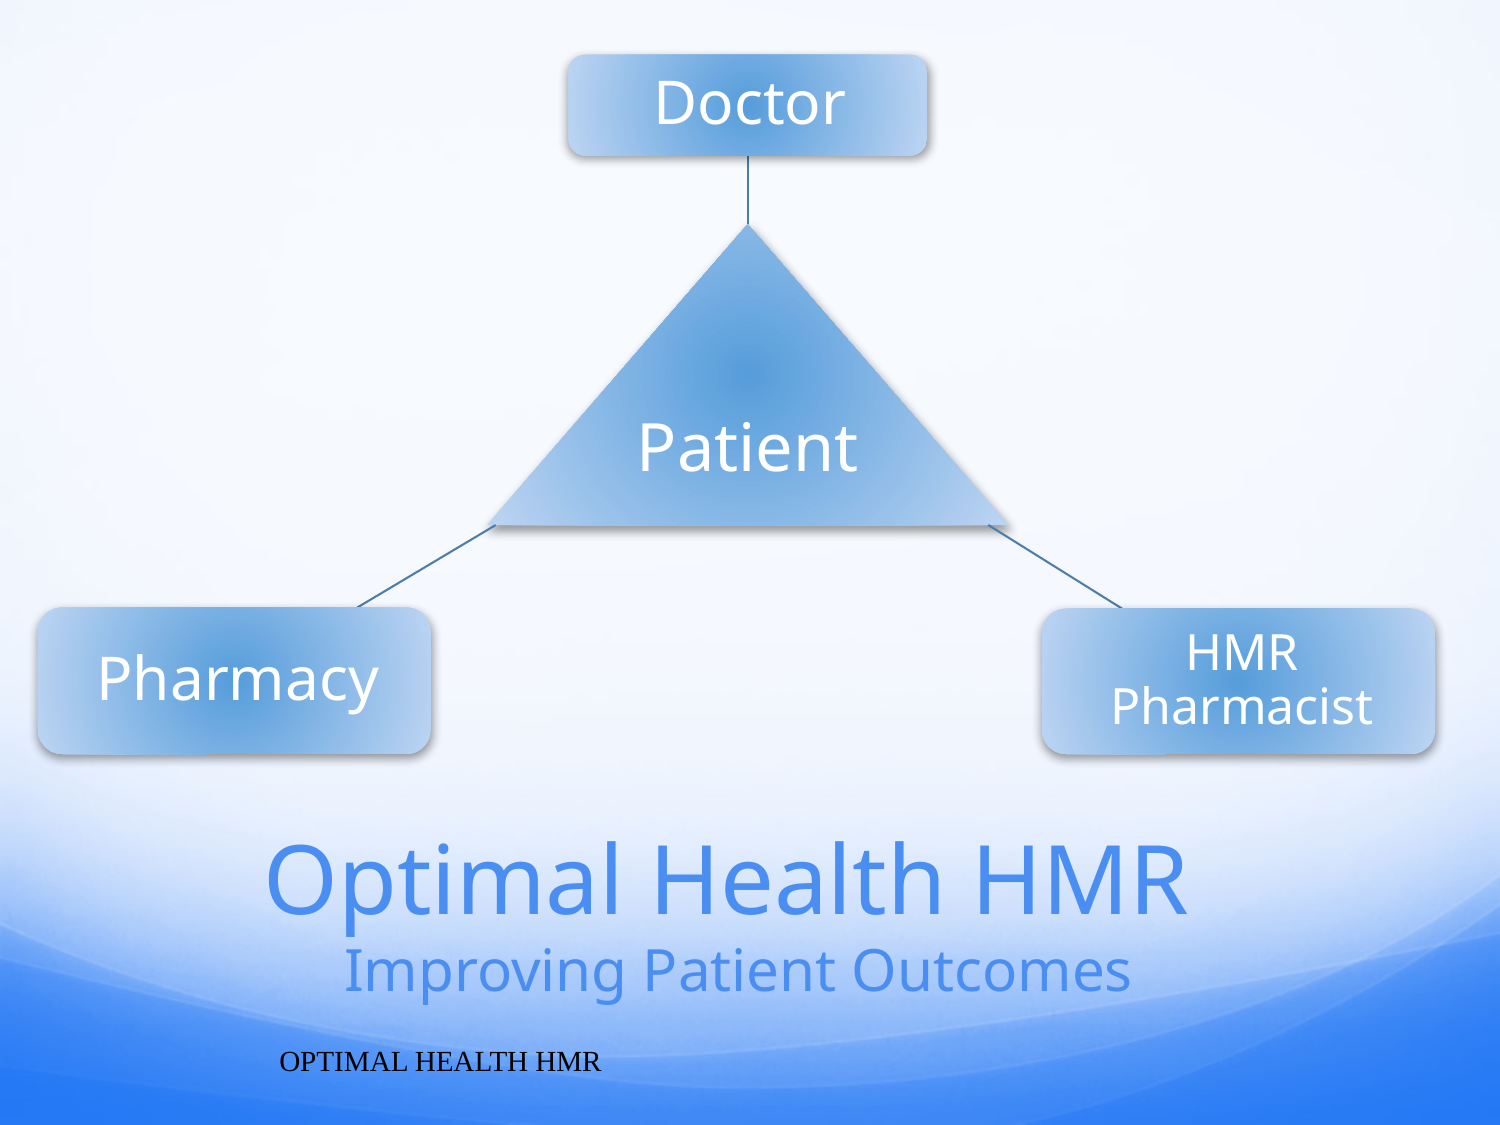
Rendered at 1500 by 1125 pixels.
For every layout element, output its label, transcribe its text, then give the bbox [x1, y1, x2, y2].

title Optimal Health HMR Improving Patient Outcomes [135, 823, 1342, 1011]
footer OPTIMAL HEALTH HMR [43, 1029, 838, 1090]
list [0, 43, 1474, 766]
